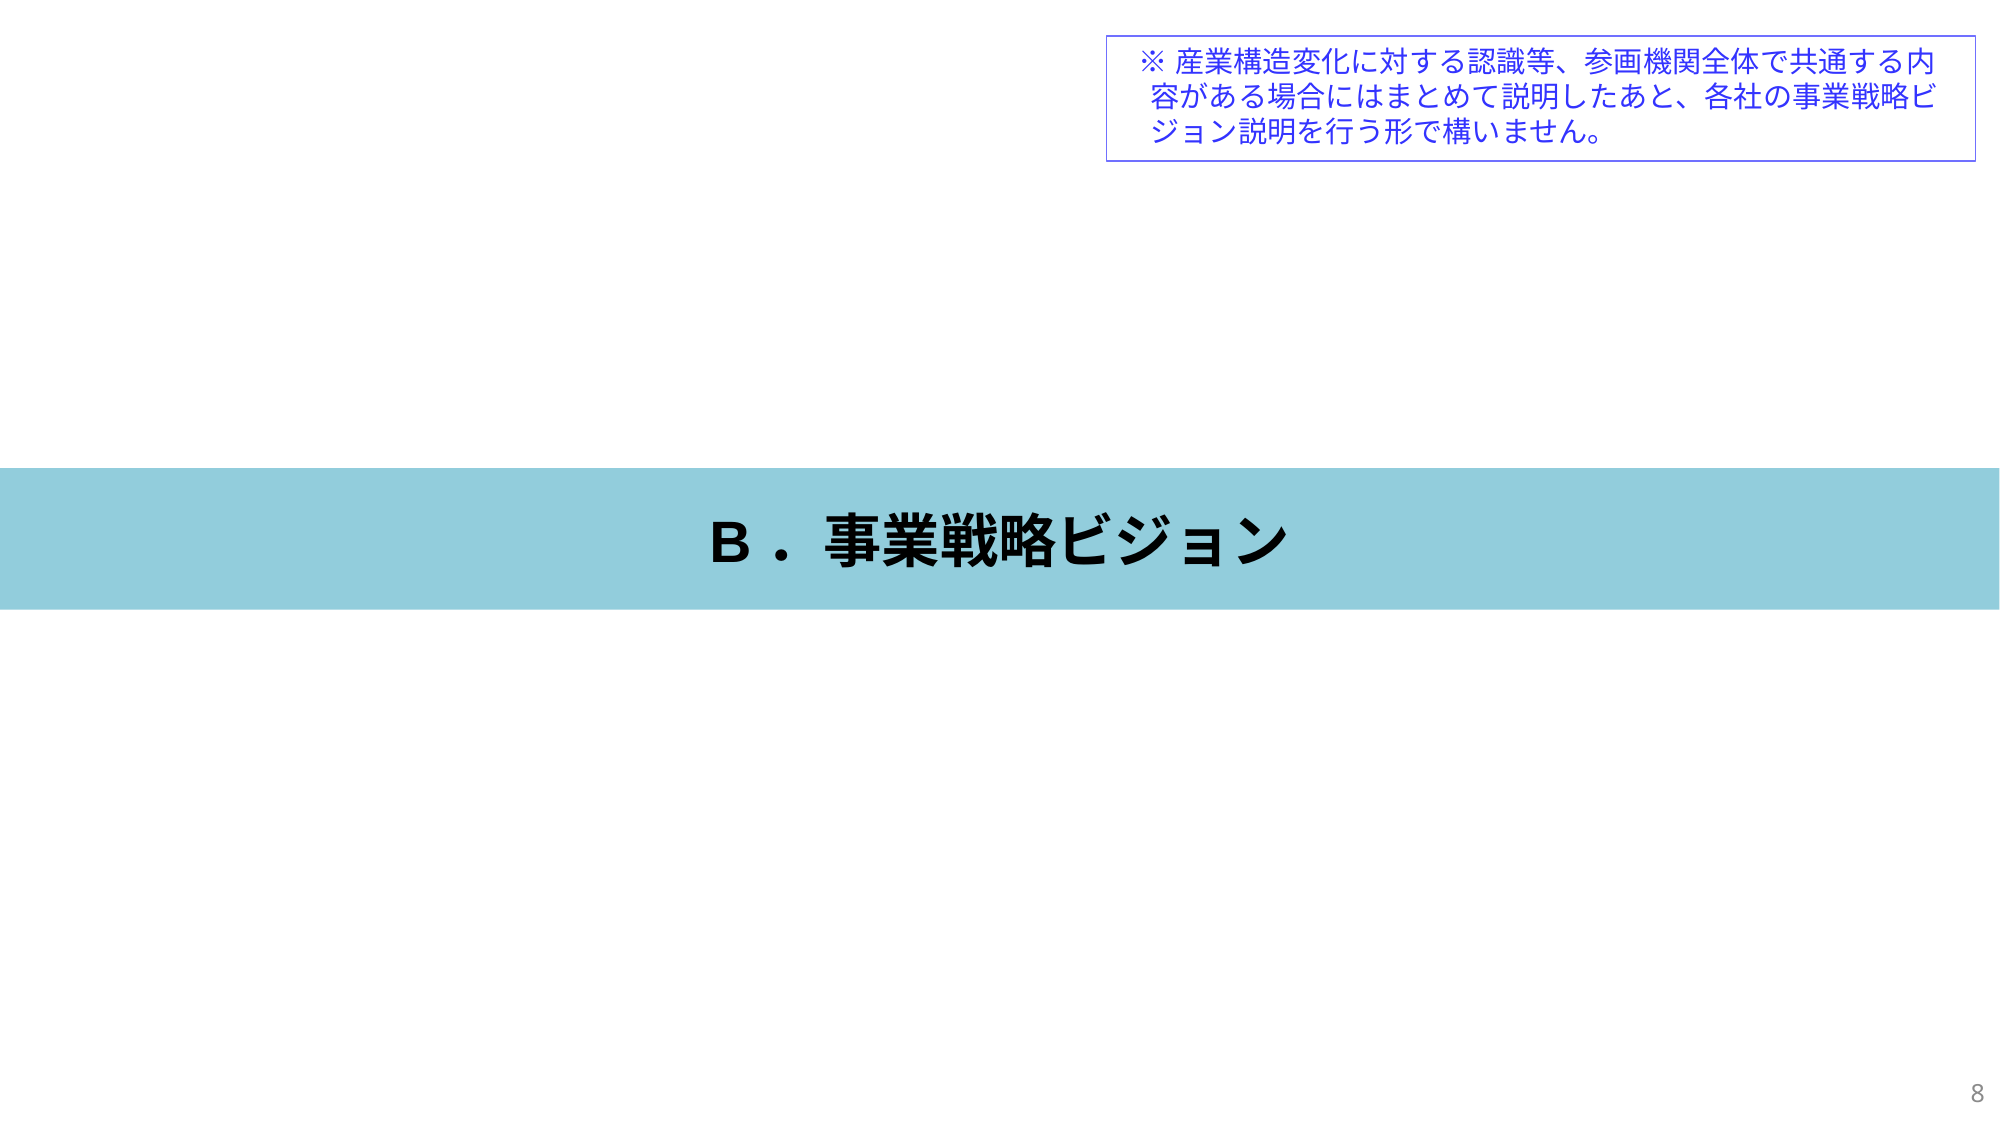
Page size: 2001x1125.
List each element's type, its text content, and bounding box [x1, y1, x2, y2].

slide_number 7 [1533, 1064, 2000, 1124]
text_box ※産業構造変化に対する認識等、参画機関全体で共通する内容がある場合にはまとめて説明したあと、各社の事業戦略ビジョン説明を行う形で構いません。 [1104, 34, 1978, 163]
title B．事業戦略ビジョン [0, 468, 2000, 610]
